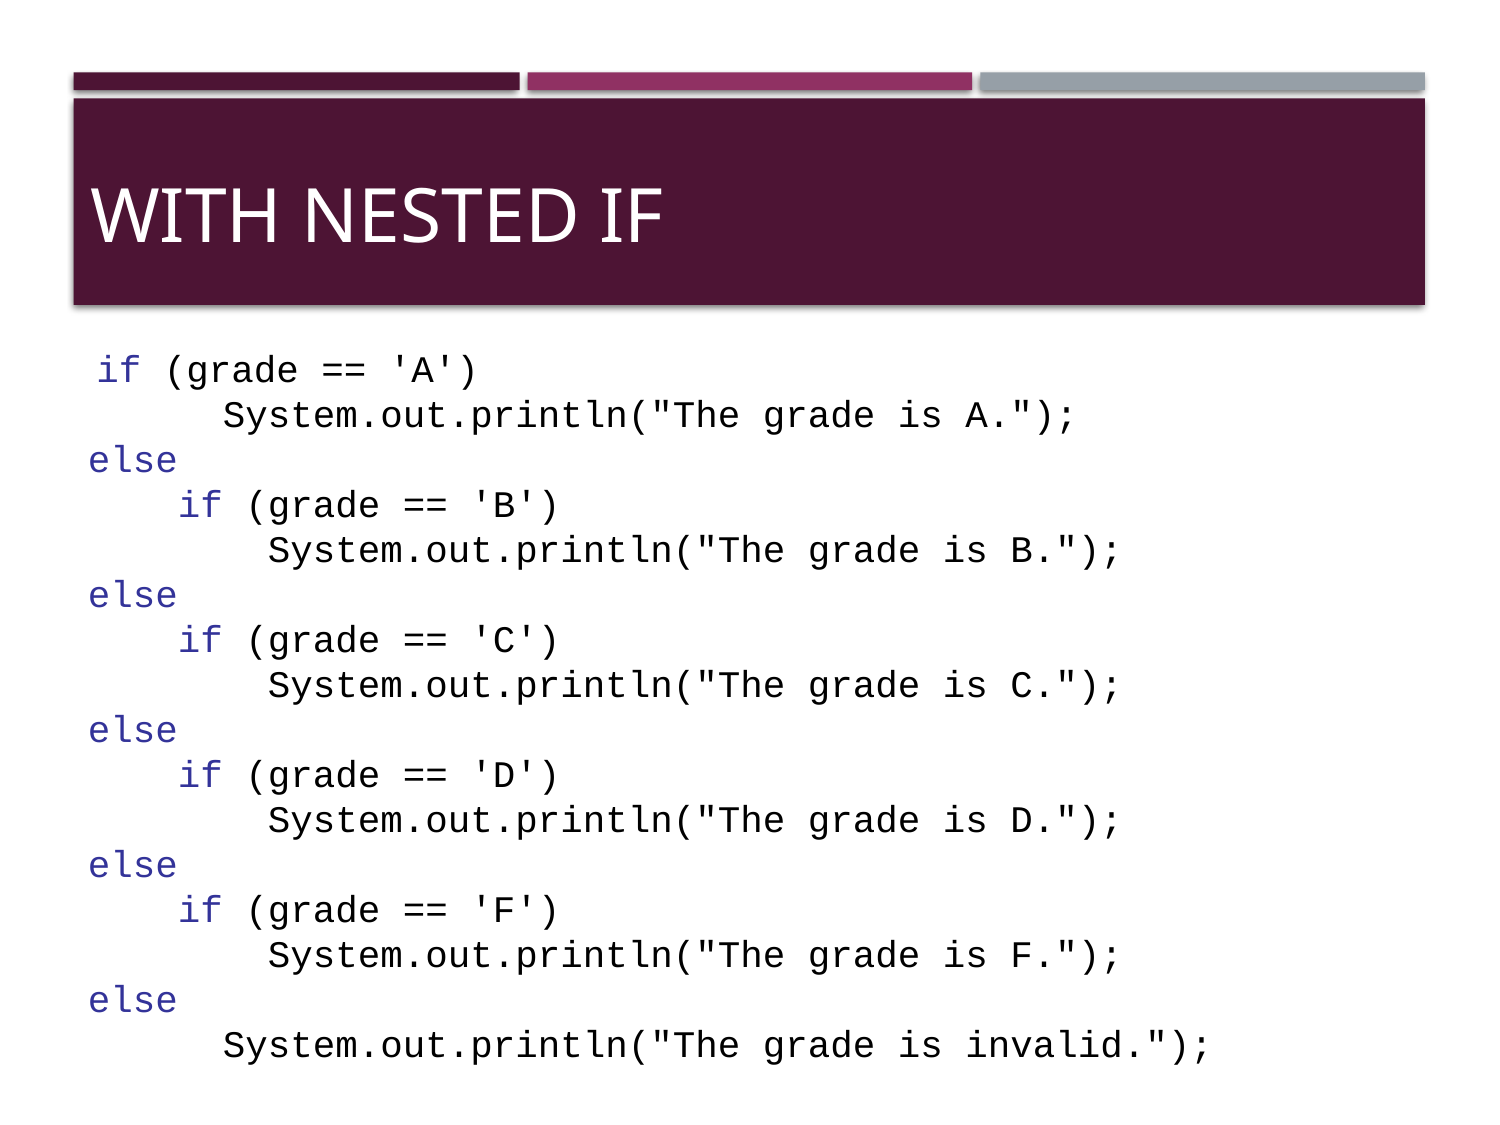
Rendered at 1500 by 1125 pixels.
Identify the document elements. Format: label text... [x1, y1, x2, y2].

title With Nested If [75, 87, 1386, 266]
text_box if (grade == 'A') System.out.println("The grade is A."); else if (grade == 'B') System.out.println("The grade is B."); else if (grade == 'C') System.out.println("The grade is C."); else if (grade == 'D') System.out.println("The grade is D."); else if (grade == 'F') System.out.println("The grade is F."); else System.out.println("The grade is invalid."); [73, 337, 1386, 1073]
